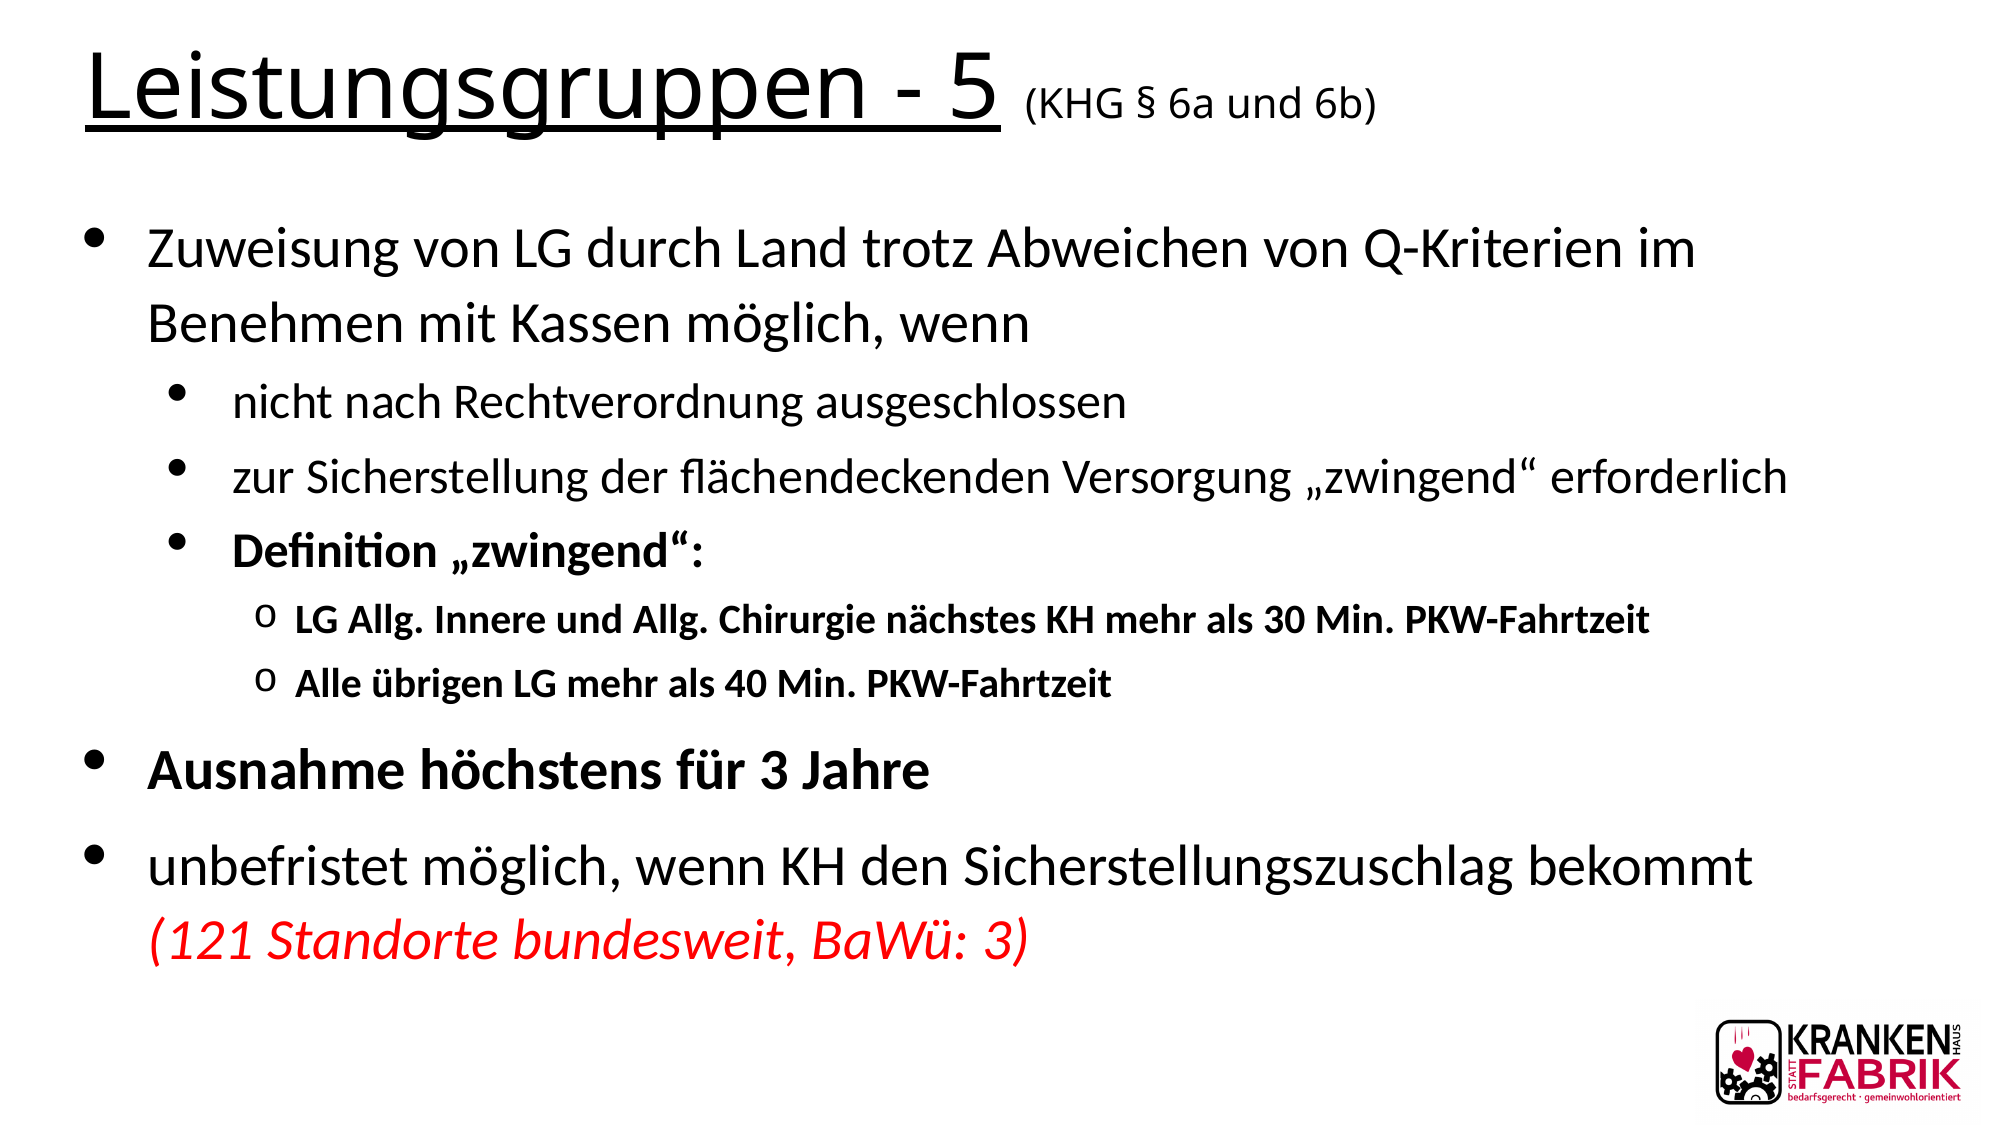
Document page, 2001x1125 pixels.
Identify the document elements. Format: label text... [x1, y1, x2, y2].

list Zuweisung von LG durch Land trotz Abweichen von Q-Kriterien im Benehmen mit Kassen möglich, wenn nicht nach Rechtverordnung ausgeschlossen zur Sicherstellung der flächendeckenden Versorgung „zwingend“ erforderlich Definition „zwingend“: LG Allg. Innere und Allg. Chirurgie nächstes KH mehr als 30 Min. PKW-Fahrtzeit Alle übrigen LG mehr als 40 Min. PKW-Fahrtzeit Ausnahme höchstens für 3 Jahre unbefristet möglich, wenn KH den Sicherstellungszuschlag bekommt (121 Standorte bundesweit, BaWü: 3) [69, 197, 1942, 1063]
title Leistungsgruppen - 5 (KHG § 6a und 6b) [69, 0, 1877, 197]
picture [1695, 999, 1981, 1125]
